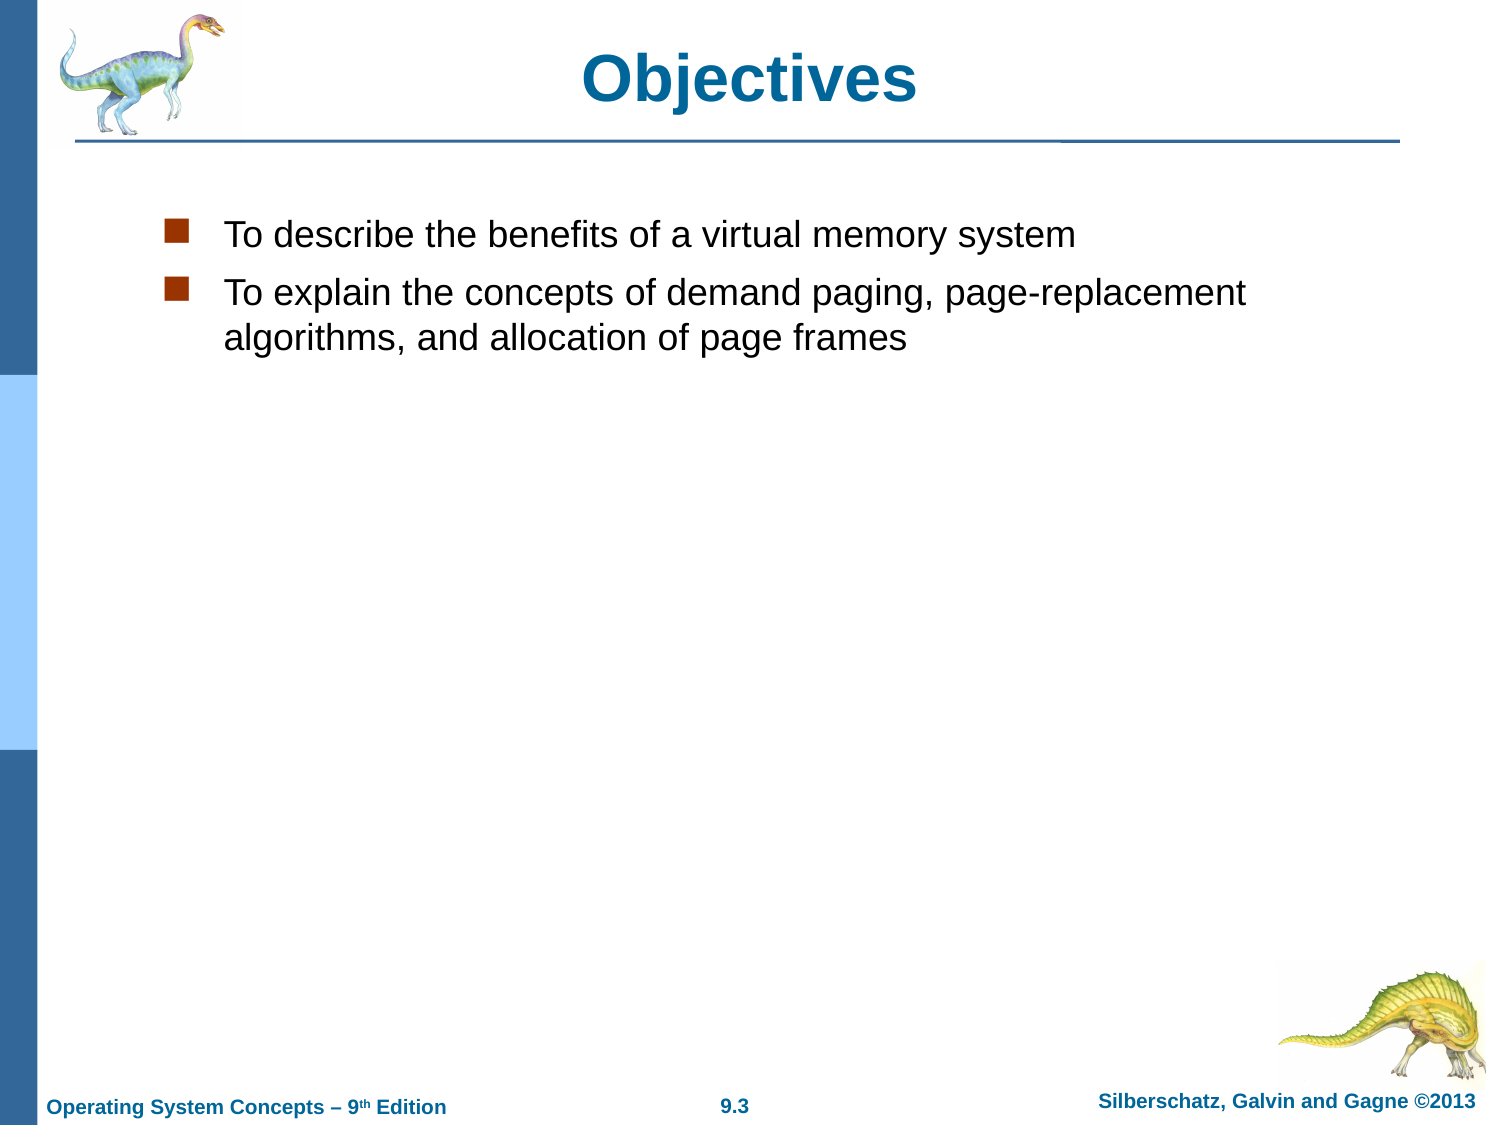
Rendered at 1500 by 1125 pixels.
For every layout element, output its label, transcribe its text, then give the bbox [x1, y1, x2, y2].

list To describe the benefits of a virtual memory system To explain the concepts of demand paging, page-replacement algorithms, and allocation of page frames [152, 202, 1281, 946]
picture [46, 0, 243, 149]
title Objectives [74, 27, 1426, 123]
picture [1275, 959, 1486, 1090]
